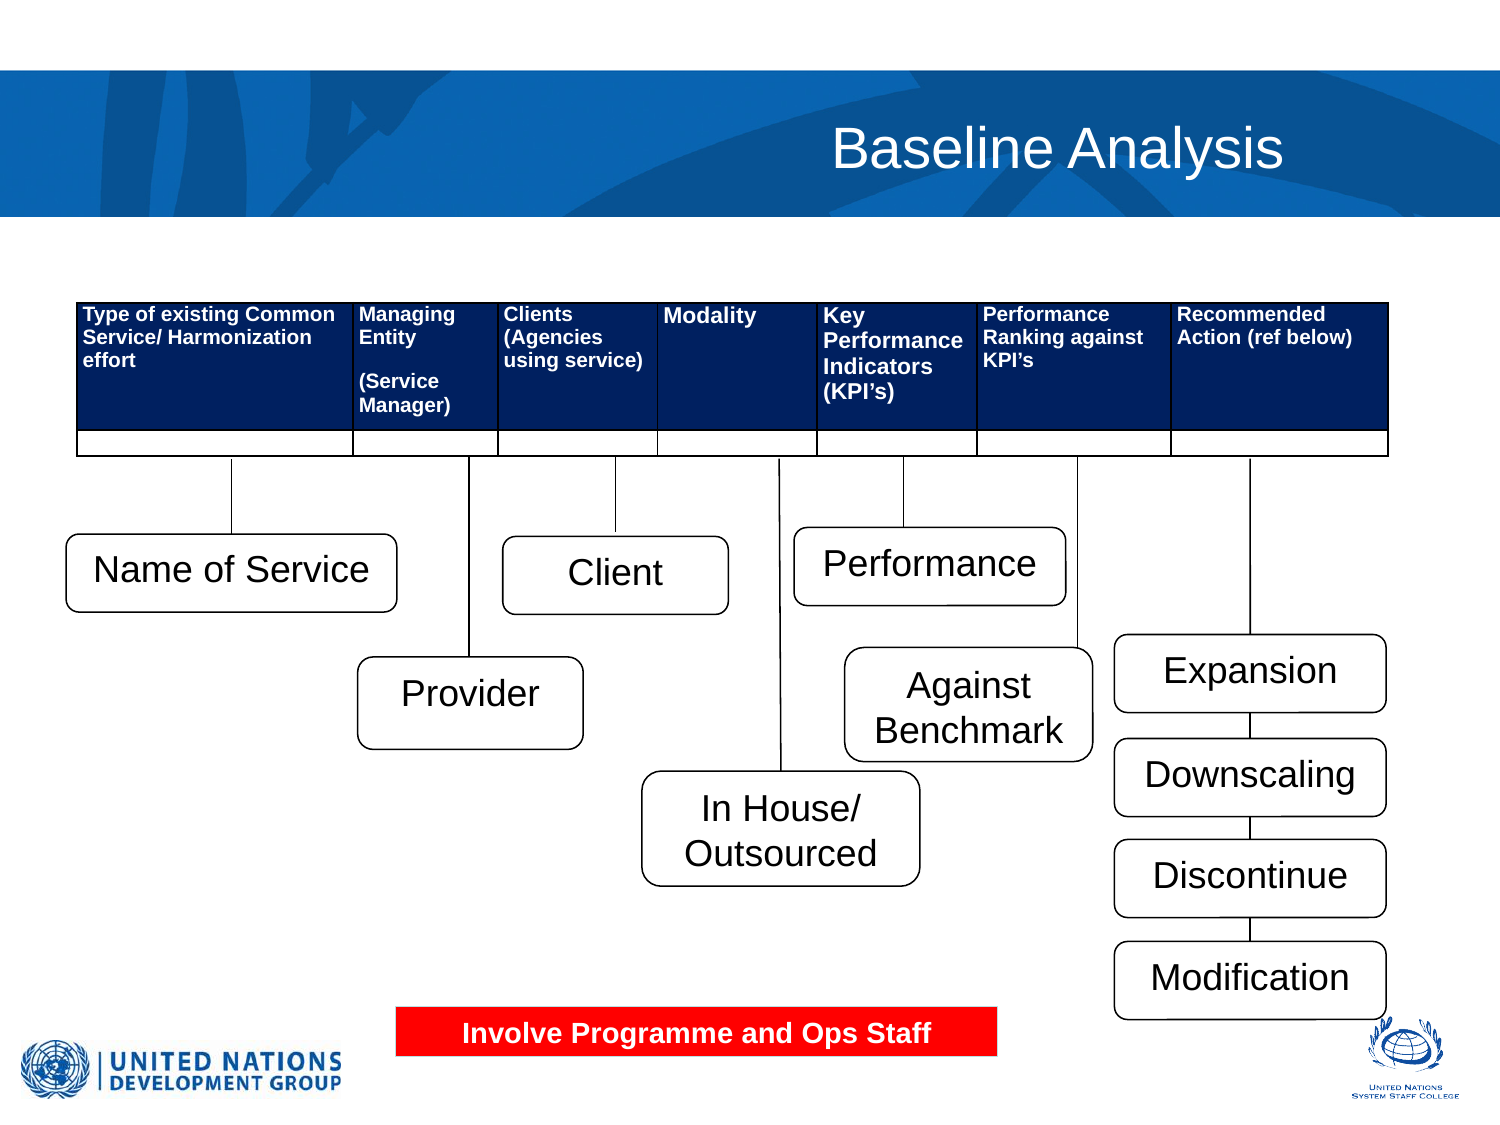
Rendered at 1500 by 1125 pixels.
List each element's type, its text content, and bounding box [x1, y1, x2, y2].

table_header Clients (Agencies using service) [499, 304, 657, 429]
table_header Modality [658, 304, 816, 429]
table_header Managing Entity (Service Manager) [354, 304, 497, 429]
picture [21, 1040, 341, 1099]
table_cell [78, 431, 352, 453]
title Baseline Analysis [171, 94, 1447, 195]
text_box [65, 454, 1387, 1020]
table_header Performance Ranking against KPI’s [978, 304, 1170, 429]
table_cell [818, 431, 976, 453]
table_header Recommended Action (ref below) [1172, 304, 1387, 429]
table_cell [658, 431, 816, 453]
picture [1352, 1016, 1459, 1099]
text_box Involve Programme and Ops Staff [395, 1028, 998, 1057]
table_cell [1172, 431, 1387, 454]
picture [0, 70, 1500, 217]
table_header Type of existing Common Service/ Harmonization effort [78, 304, 352, 429]
table_cell [354, 431, 497, 453]
table_cell [978, 431, 1170, 453]
table_cell [499, 431, 657, 453]
table_header Key Performance Indicators (KPI’s) [818, 304, 976, 429]
